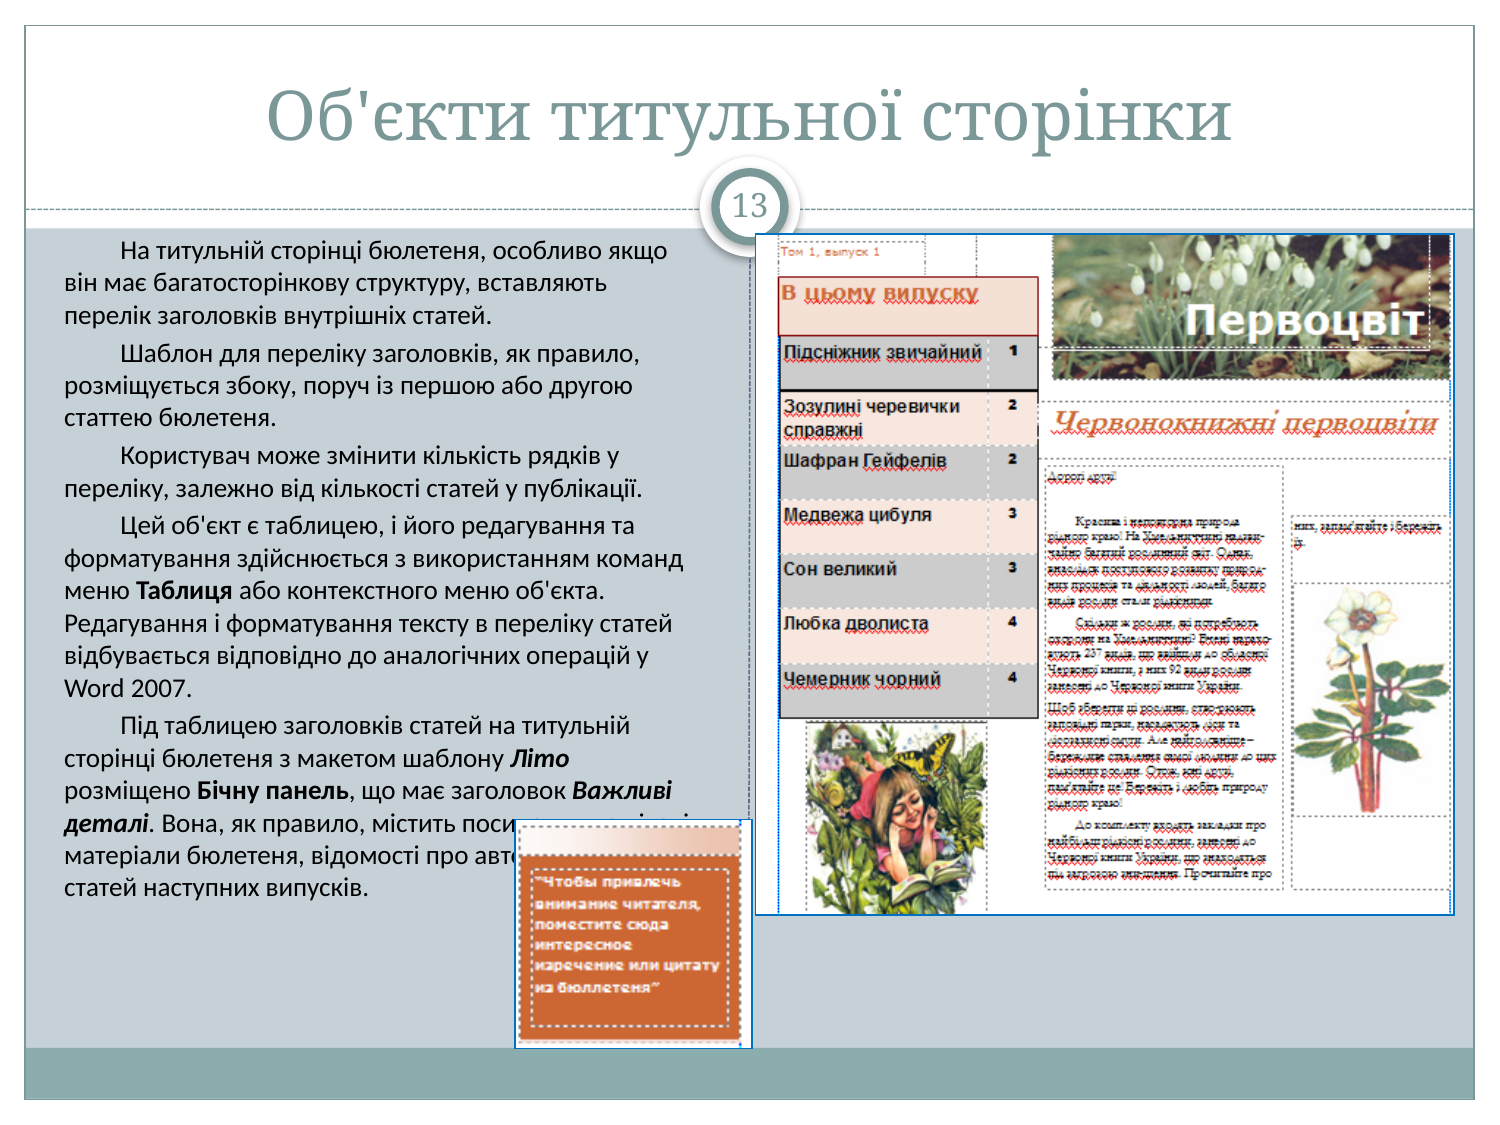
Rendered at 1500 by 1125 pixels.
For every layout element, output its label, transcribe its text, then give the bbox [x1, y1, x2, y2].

picture [515, 820, 752, 1048]
slide_number 13 [712, 170, 788, 243]
list На титульній сторінці бюлетеня, особливо якщо він має багатосторінкову структуру, вставляють перелік заголовків внутрішніх статей. Шаблон для переліку заголовків, як правило, розміщується збоку, поруч із першою або другою статтею бюлетеня. Користувач може змінити кількість рядків у переліку, залежно від кількості статей у публікації. Цей об'єкт є таблицею, і його редагування та форматування здійснюється з використанням команд меню Таблиця або контекстного меню об'єкта. Редагування і форматування тексту в переліку статей відбувається відповідно до аналогічних операцій у Word 2007. Під таблицею заголовків статей на титульній сторінці бюлетеня з макетом шаблону Літо розміщено Бічну панель, що має заголовок Важливі деталі. Вона, як правило, містить посилання на цікаві матеріали бюлетеня, відомості про авторів, анонси статей наступних випусків. [49, 224, 712, 993]
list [756, 234, 1454, 915]
title Об'єкти титульної сторінки [49, 37, 1450, 162]
